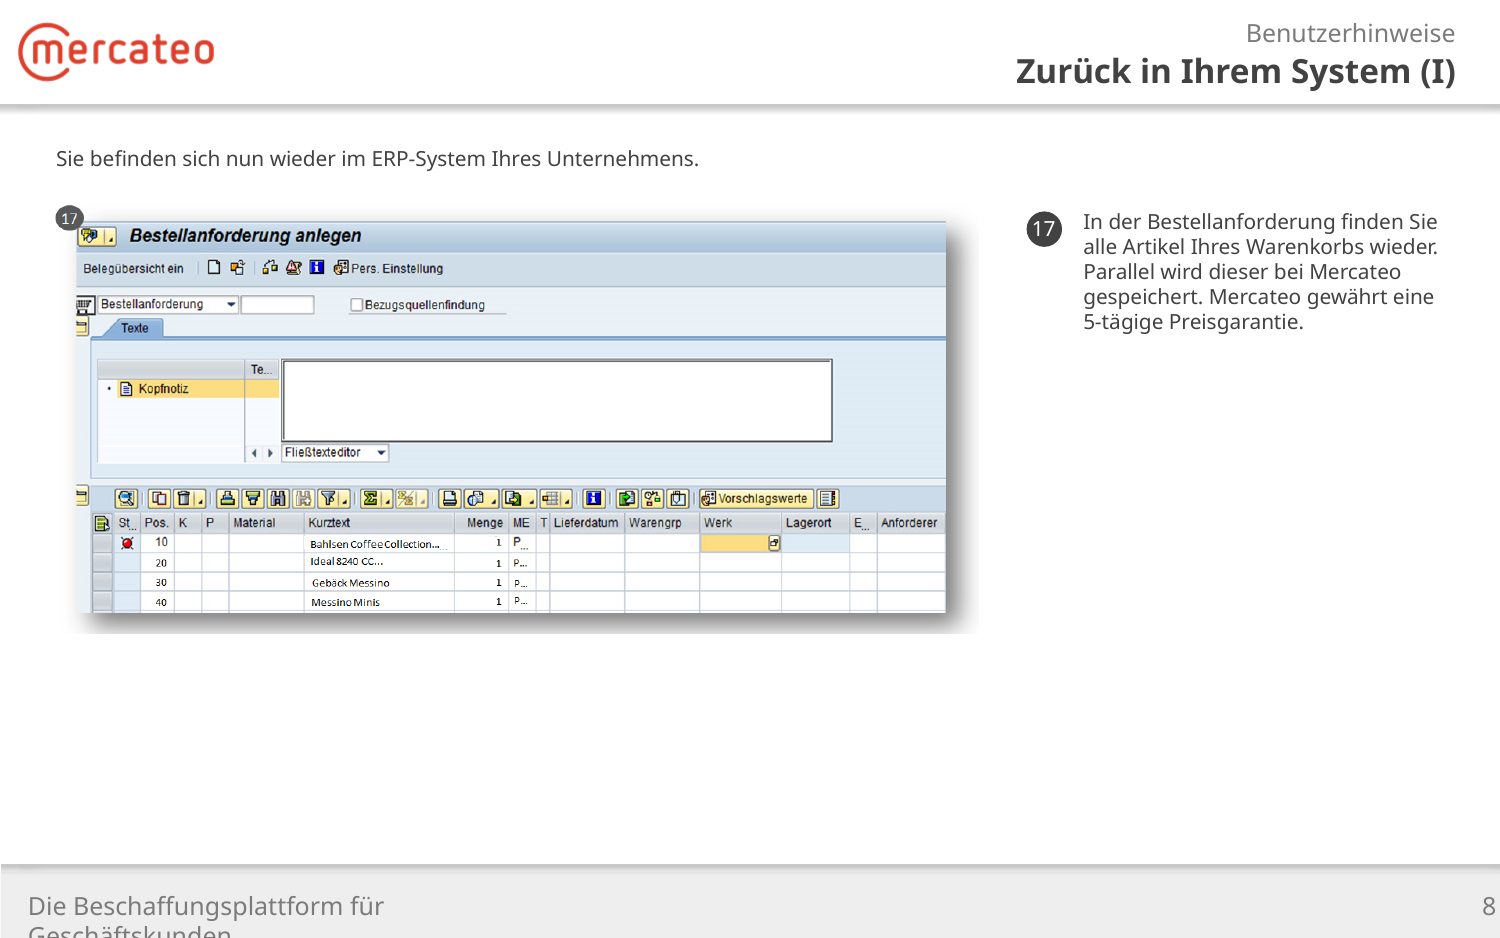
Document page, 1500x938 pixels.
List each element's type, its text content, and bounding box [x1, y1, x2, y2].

list Zurück in Ihrem System (I) [419, 42, 1472, 94]
picture [1, 864, 1500, 875]
list Benutzerhinweise [890, 10, 1471, 62]
text_box In der Bestellanforderung finden Sie alle Artikel Ihres Warenkorbs wieder. Parallel wird dieser bei Mercateo gespeichert. Mercateo gewährt eine 5-tägige Preisgarantie. [1068, 201, 1469, 342]
picture [0, 0, 1500, 115]
text_box Sie befinden sich nun wieder im ERP-System Ihres Unternehmens. [41, 138, 856, 178]
text_box 17 [1017, 208, 1071, 248]
picture [40, 196, 979, 635]
